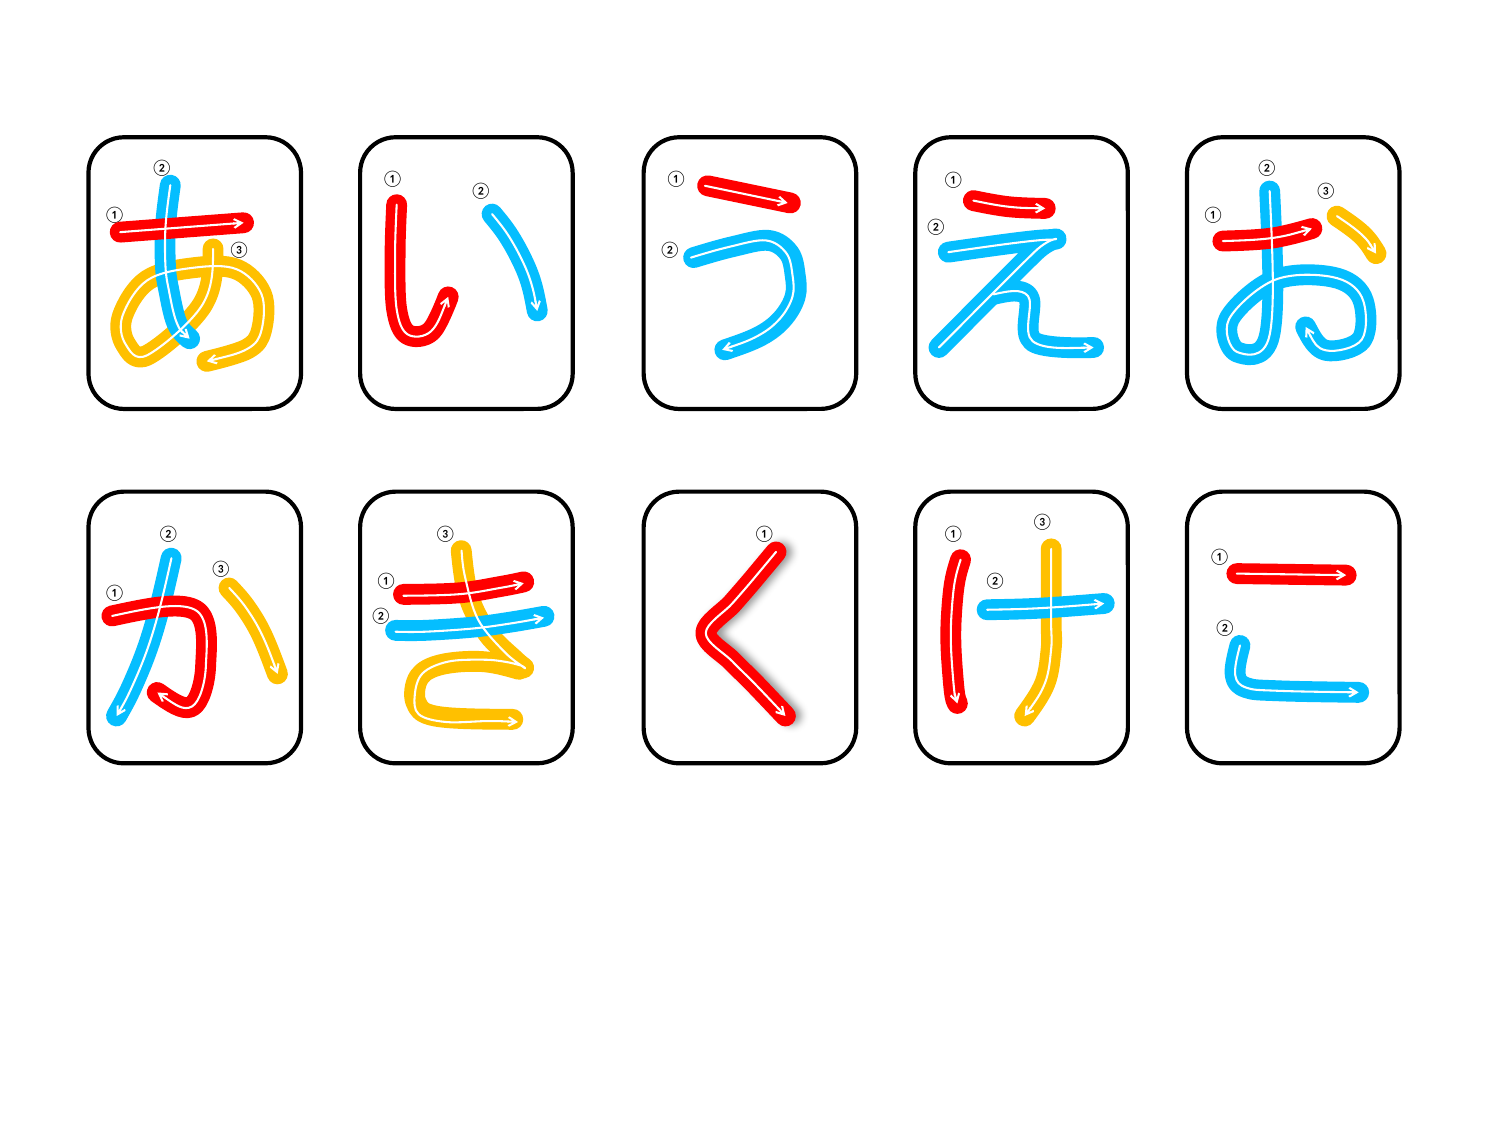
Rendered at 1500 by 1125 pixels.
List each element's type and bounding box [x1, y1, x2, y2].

text_box [1186, 491, 1400, 764]
text_box [915, 491, 1129, 764]
text_box [643, 136, 857, 410]
text_box [643, 491, 857, 764]
text_box [909, 136, 1129, 410]
text_box [88, 491, 302, 764]
text_box [1186, 136, 1400, 410]
text_box [359, 136, 573, 410]
text_box [88, 136, 302, 410]
text_box [354, 491, 573, 764]
